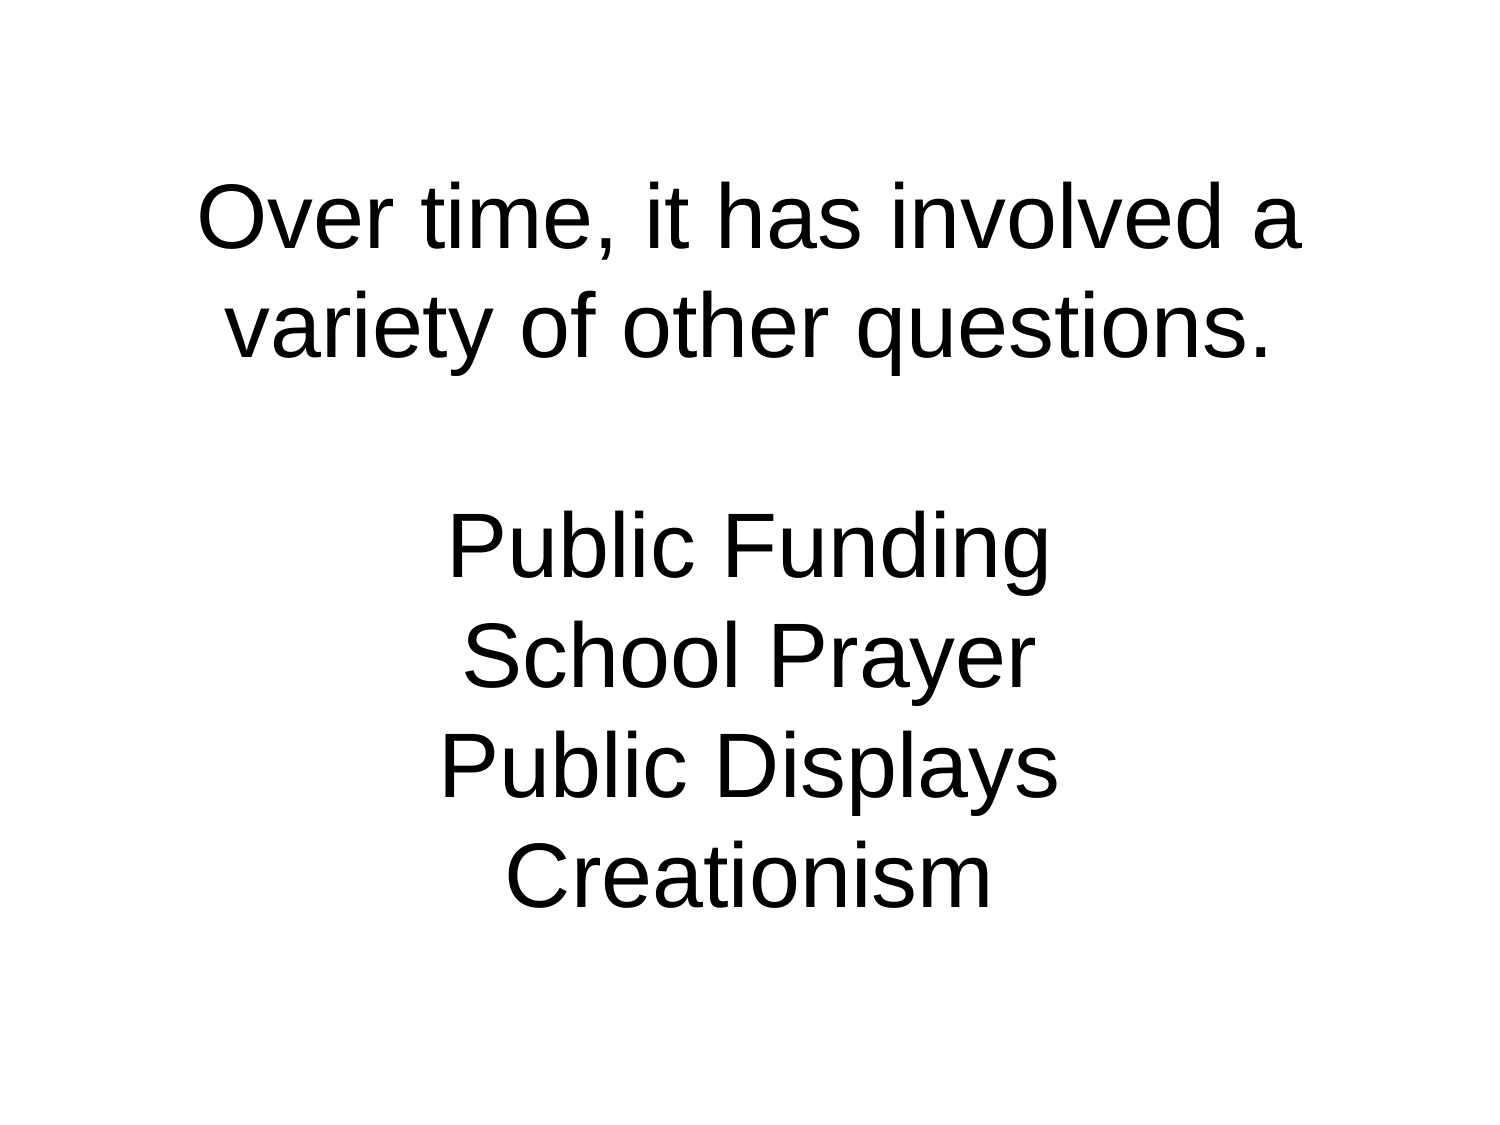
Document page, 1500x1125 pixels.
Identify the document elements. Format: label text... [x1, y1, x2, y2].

title Over time, it has involved a variety of other questions. Public Funding School Prayer Public Displays Creationism [74, 44, 1426, 1038]
